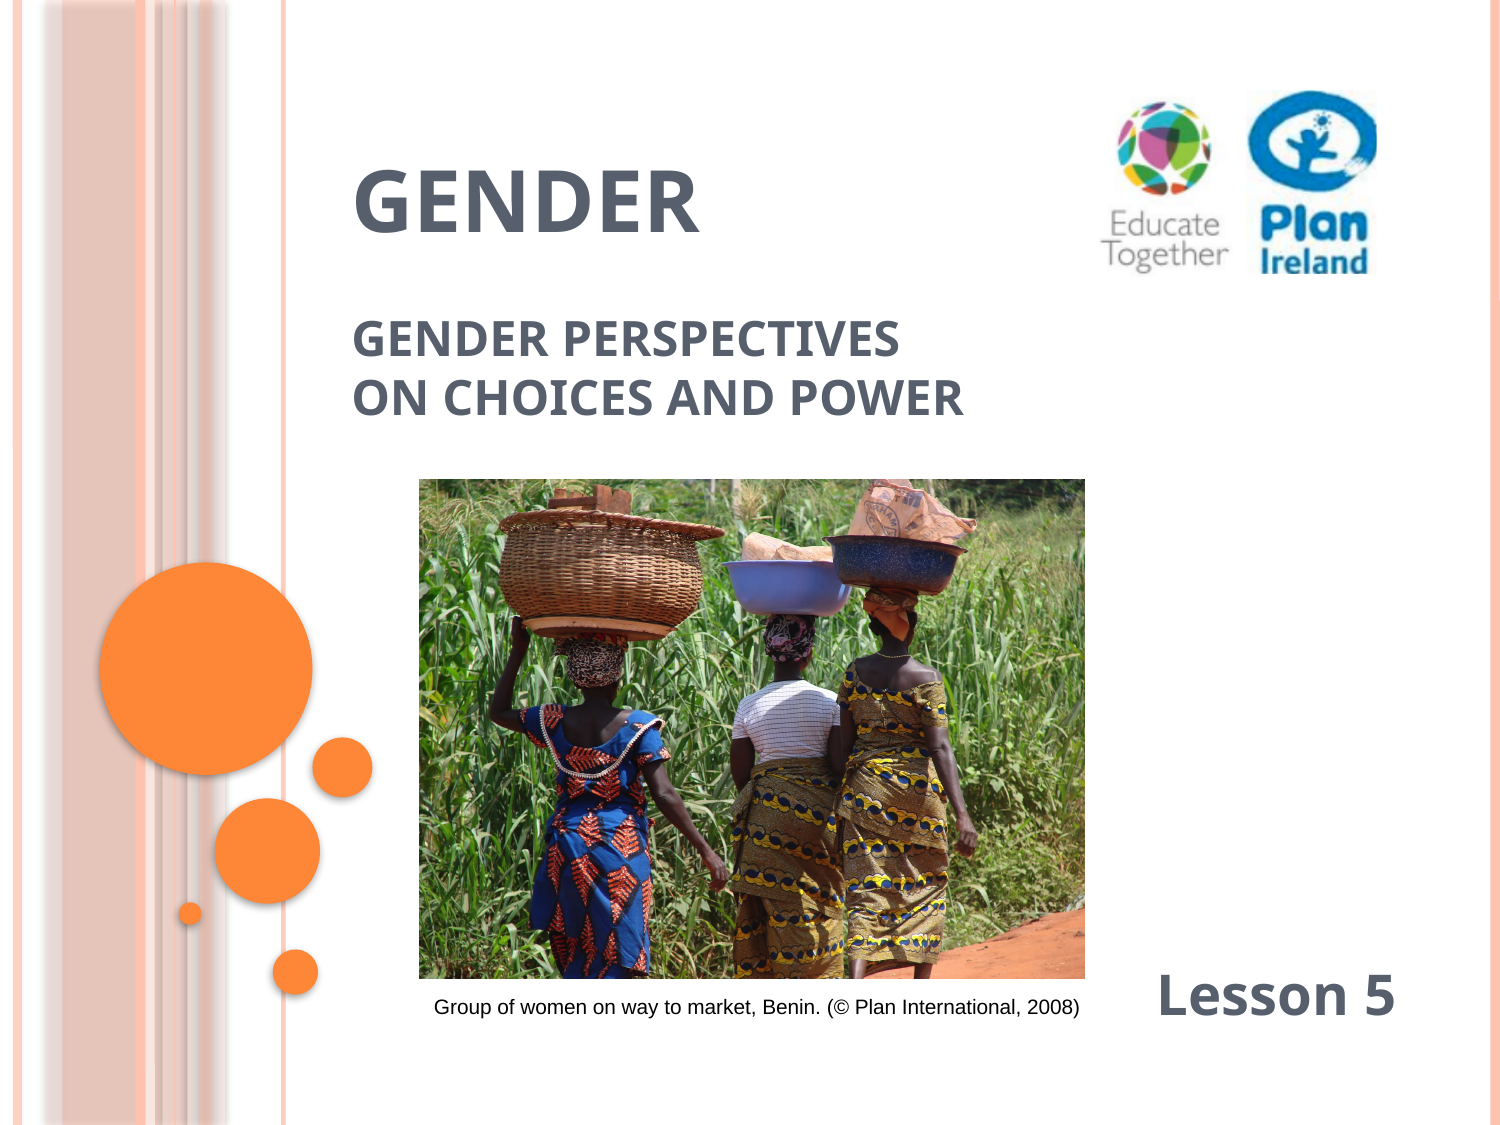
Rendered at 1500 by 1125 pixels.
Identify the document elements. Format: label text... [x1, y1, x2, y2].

picture [1068, 65, 1378, 313]
picture [418, 479, 1086, 980]
title Gender Gender Perspectives on Choices and Power [336, 137, 1388, 433]
text_box Group of women on way to market, Benin. (© Plan International, 2008) [419, 486, 1125, 1027]
subtitle Lesson 5 [359, 491, 1412, 1048]
